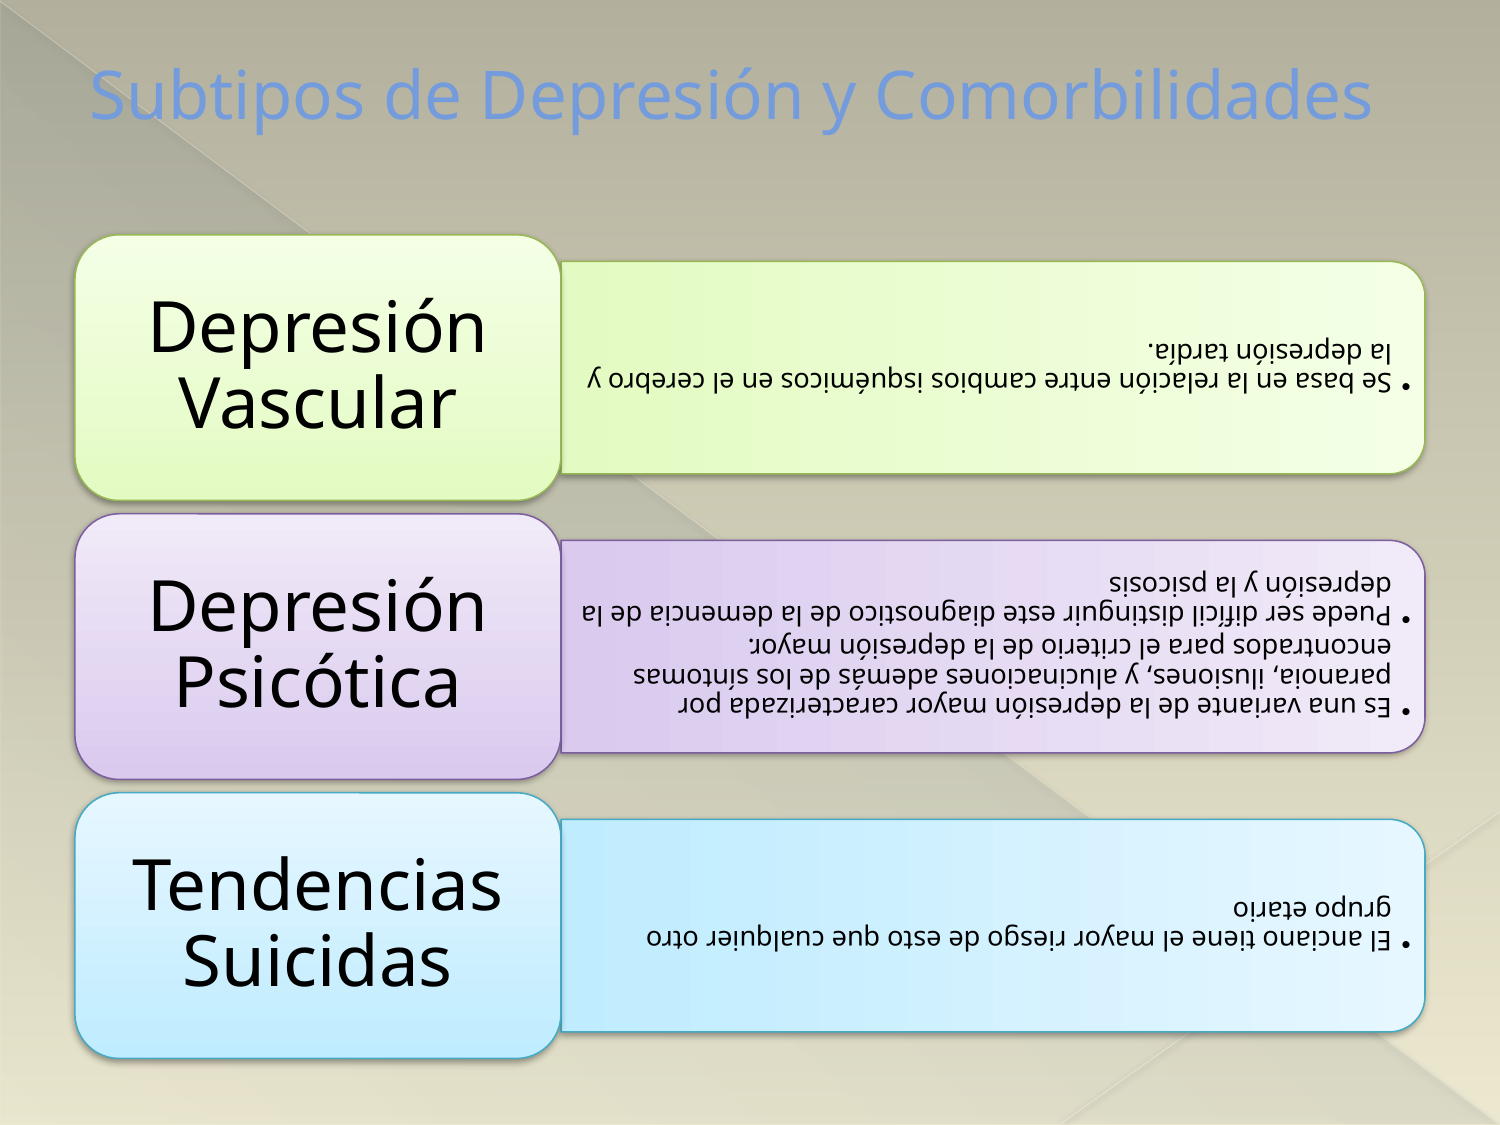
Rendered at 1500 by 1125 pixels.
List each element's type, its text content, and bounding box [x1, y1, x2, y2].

title Subtipos de Depresión y Comorbilidades [75, 43, 1425, 223]
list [74, 234, 1426, 1060]
